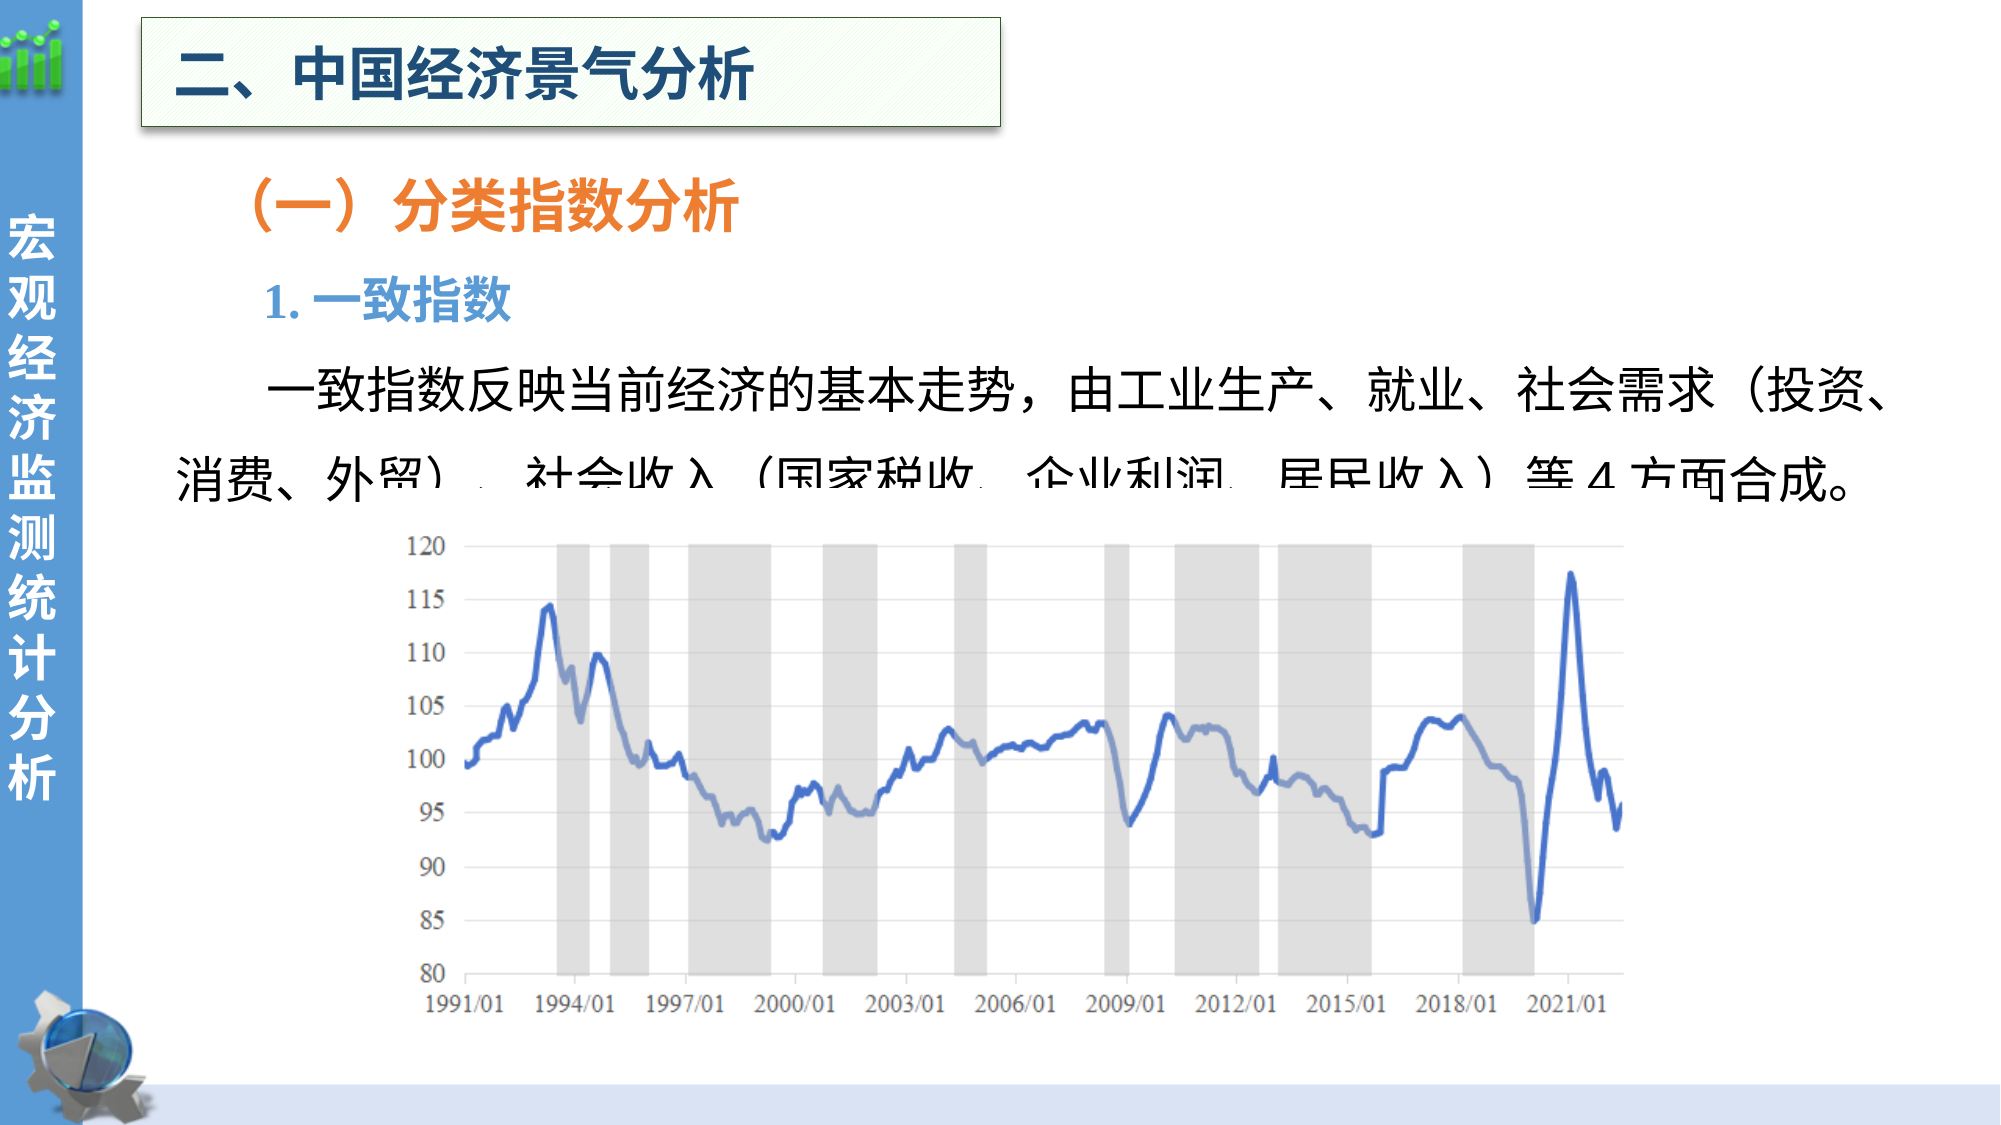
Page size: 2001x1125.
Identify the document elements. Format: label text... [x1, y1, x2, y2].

text_box 二、中国经济景气分析 [141, 17, 1000, 127]
text_box （一）分类指数分析 1.一致指数 一致指数反映当前经济的基本走势，由工业生产、就业、社会需求（投资、消费、外贸）、社会收入（国家税收、企业利润、居民收入）等4方面合成。 [160, 126, 1960, 1050]
picture [0, 0, 2001, 1125]
text_box 宏观经济监测统计分析 [0, 167, 69, 846]
